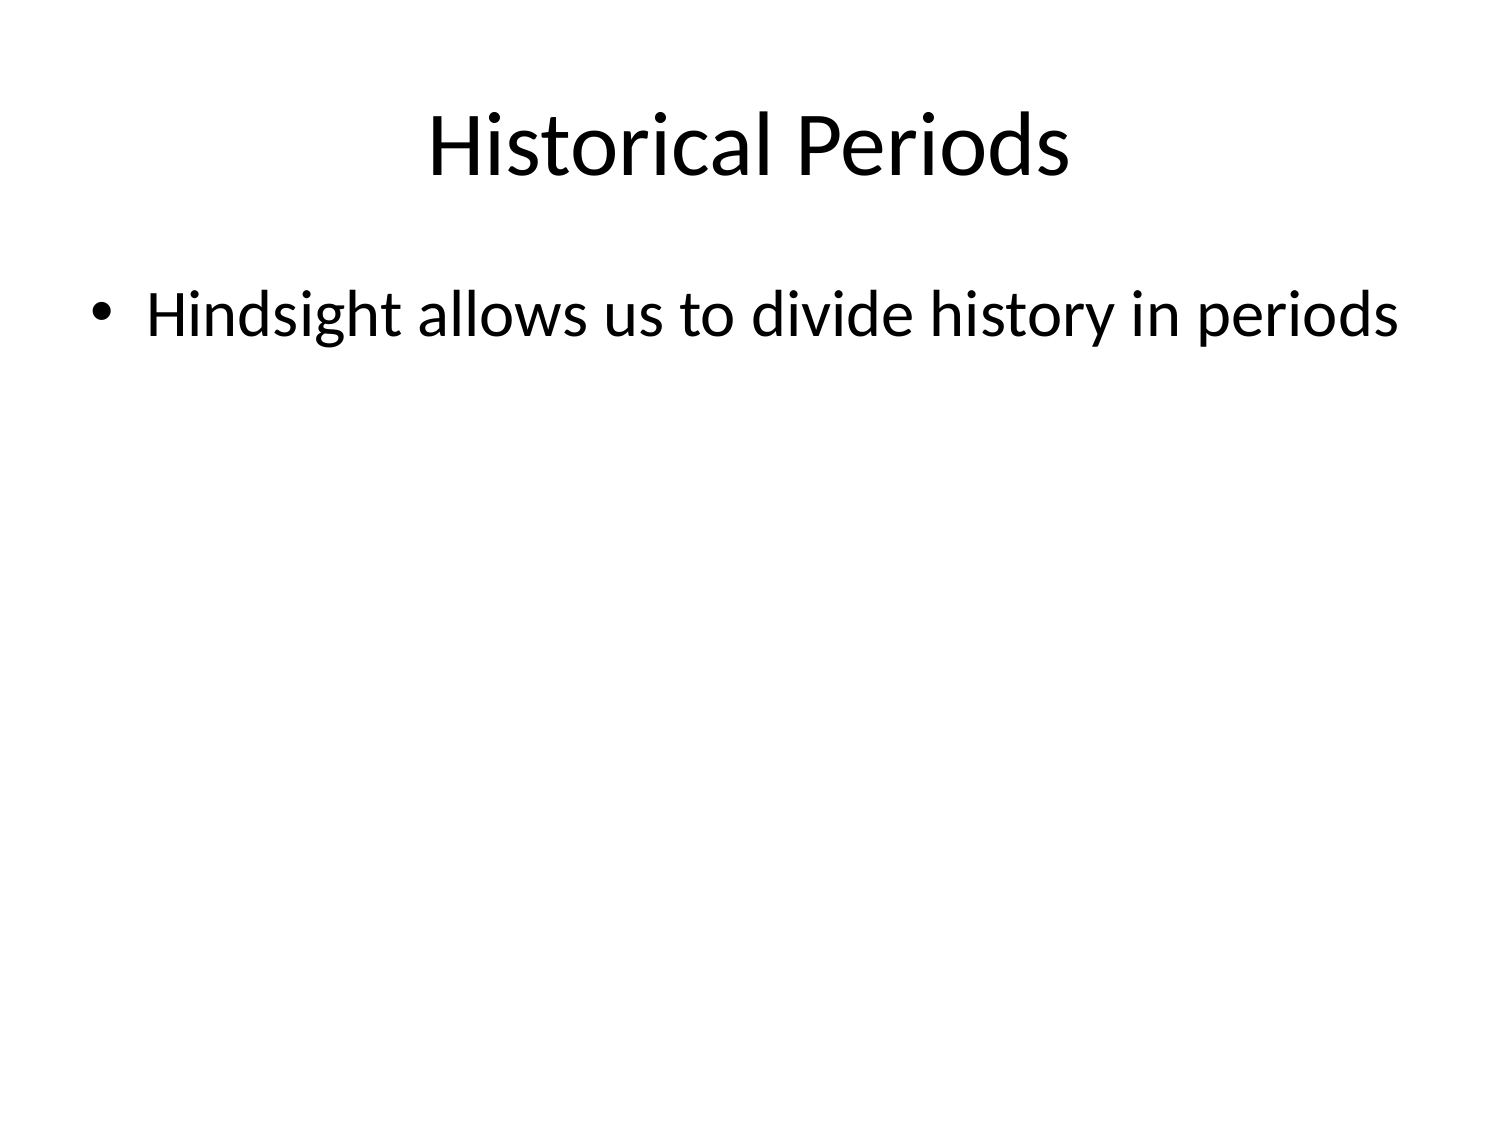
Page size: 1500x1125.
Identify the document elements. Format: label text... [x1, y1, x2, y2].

title Historical Periods [75, 45, 1425, 233]
list Hindsight allows us to divide history in periods [75, 262, 1425, 1005]
